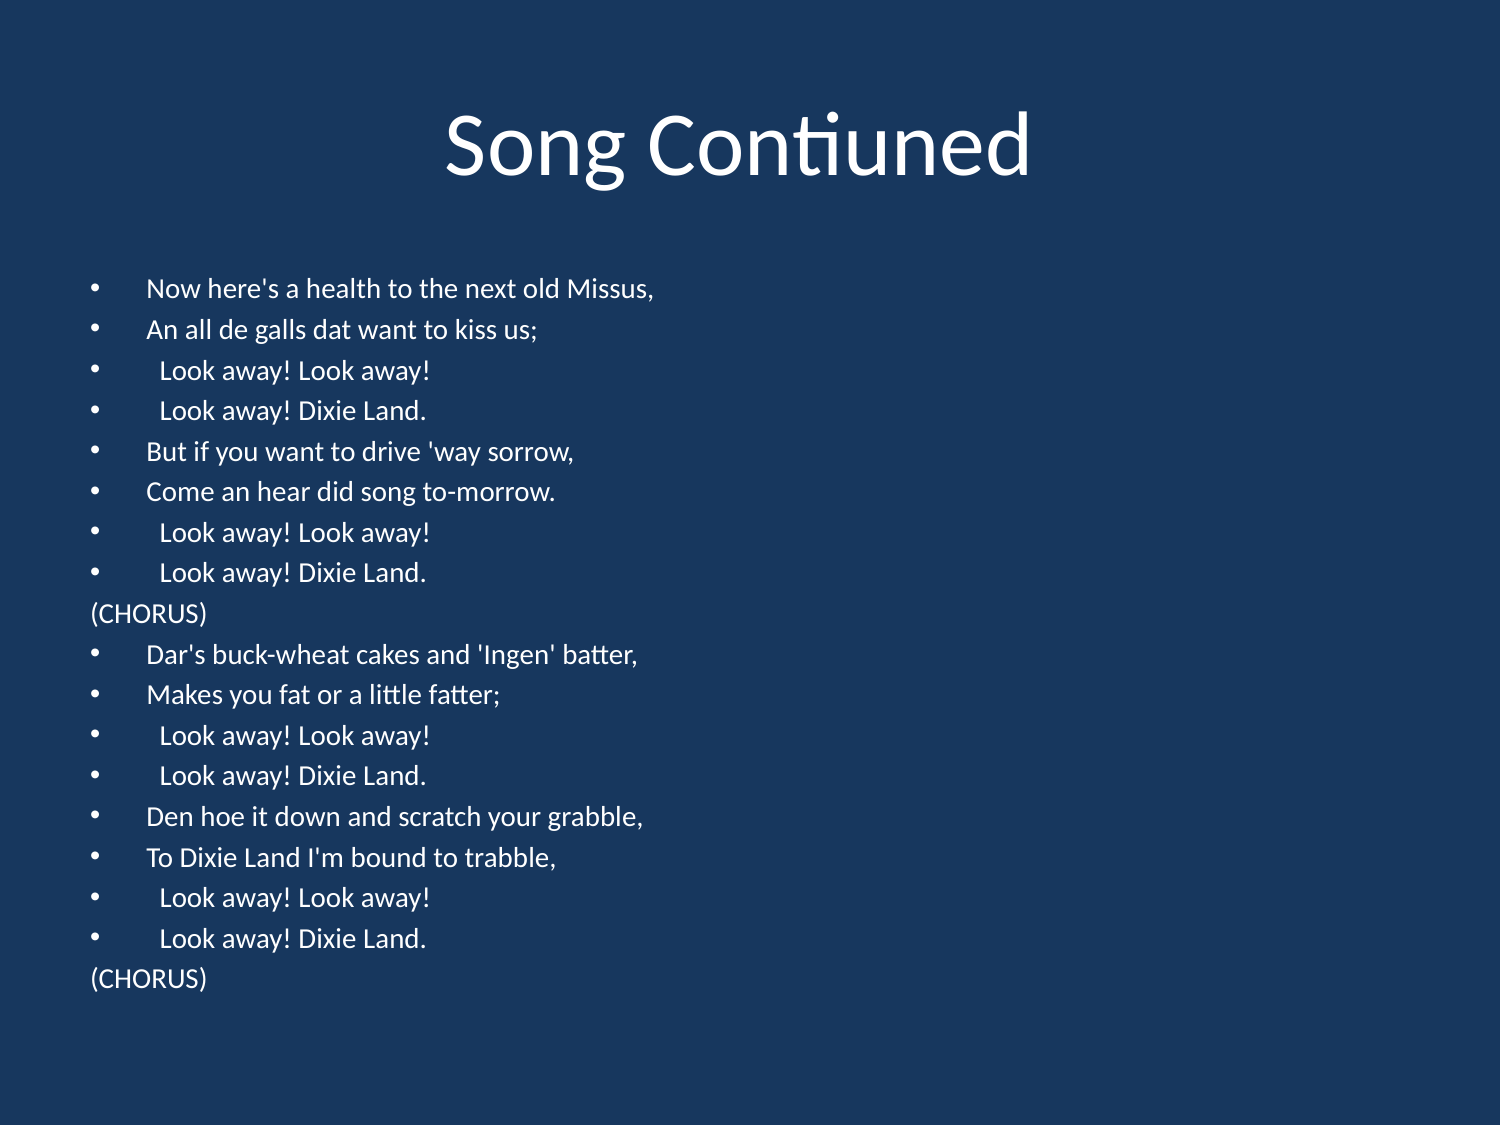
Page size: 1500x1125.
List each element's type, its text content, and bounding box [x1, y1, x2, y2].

title Song Contiuned [75, 45, 1425, 233]
list Now here's a health to the next old Missus, An all de galls dat want to kiss us; Look away! Look away! Look away! Dixie Land. But if you want to drive 'way sorrow, Come an hear did song to-morrow. Look away! Look away! Look away! Dixie Land. (CHORUS) Dar's buck-wheat cakes and 'Ingen' batter, Makes you fat or a little fatter; Look away! Look away! Look away! Dixie Land. Den hoe it down and scratch your grabble, To Dixie Land I'm bound to trabble, Look away! Look away! Look away! Dixie Land. (CHORUS) [75, 262, 1425, 1005]
